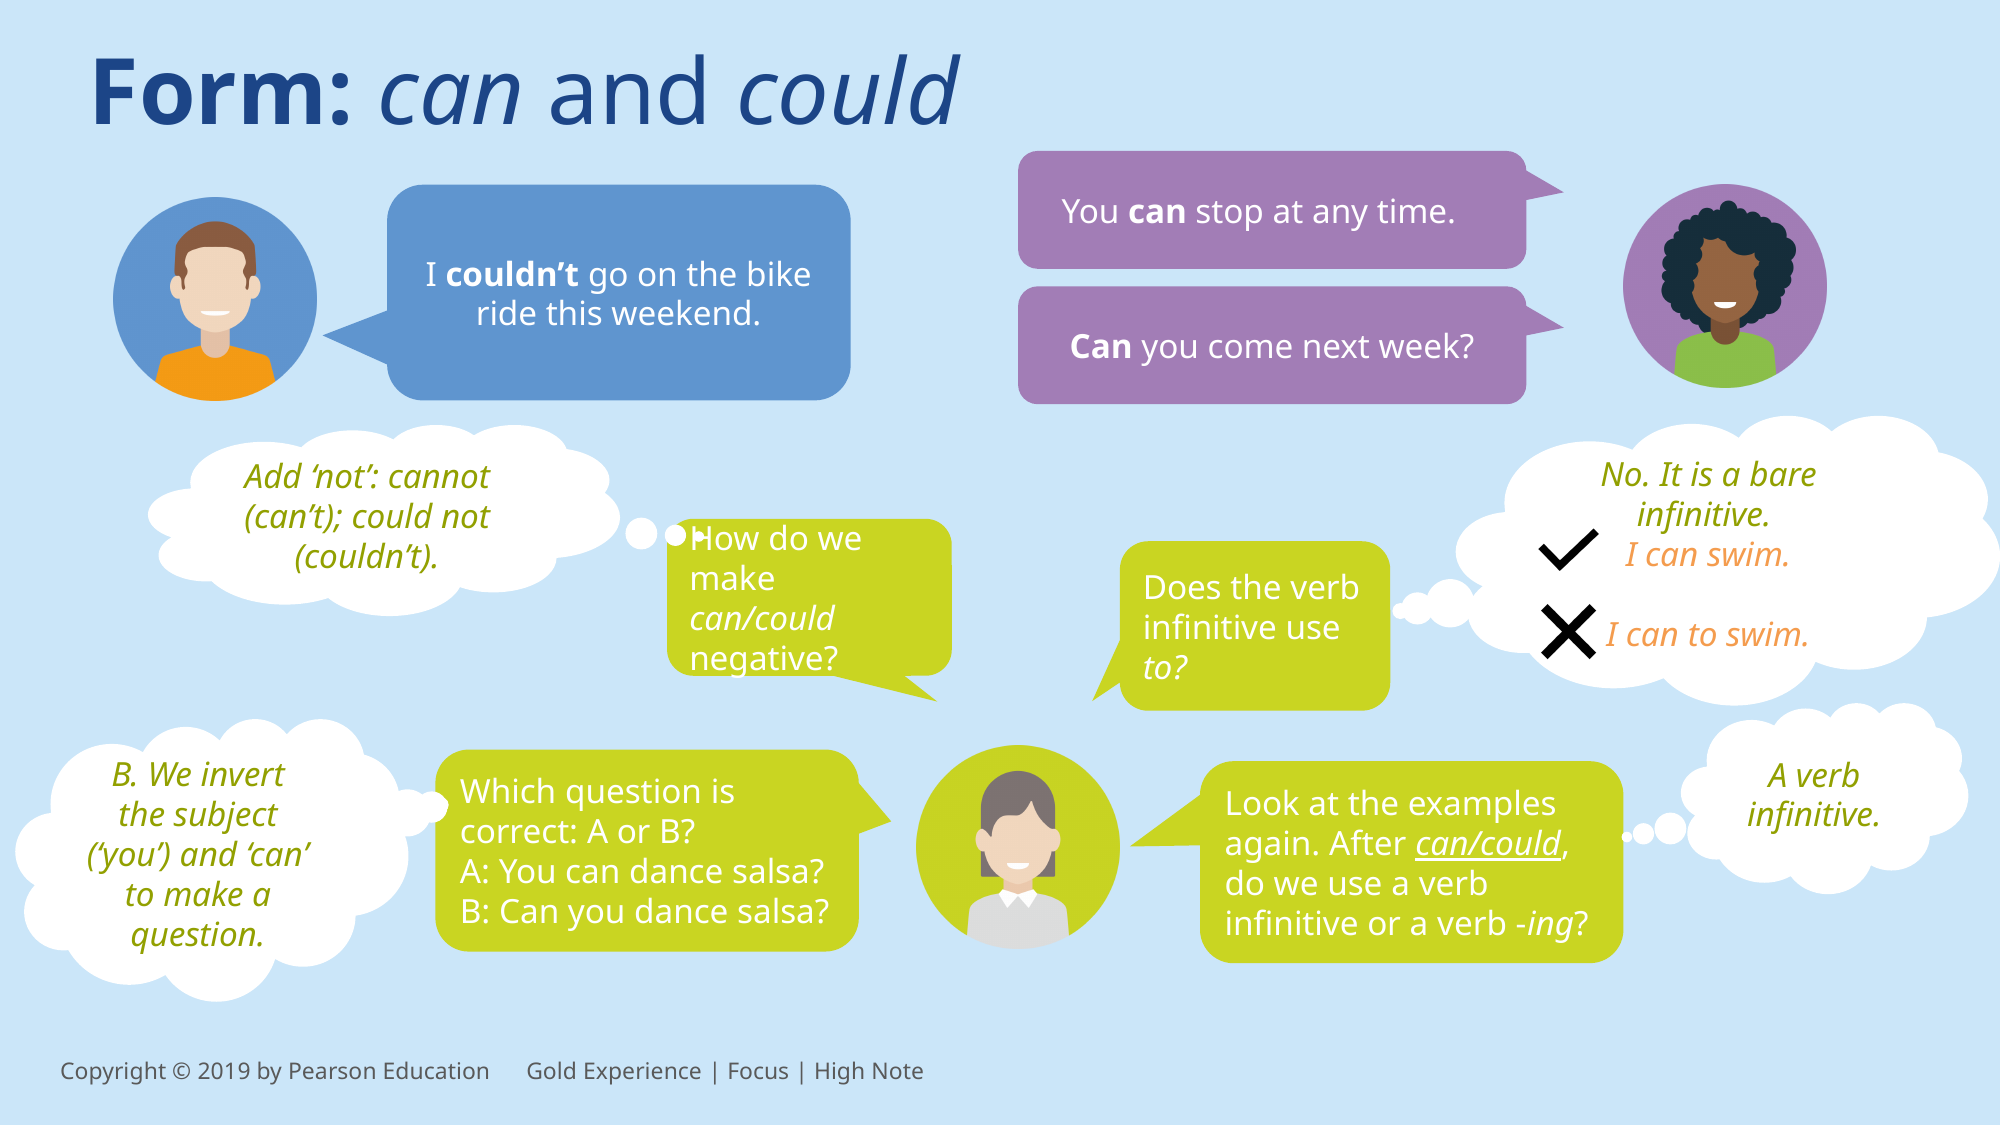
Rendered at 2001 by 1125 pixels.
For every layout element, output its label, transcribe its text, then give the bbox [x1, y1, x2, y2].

text_box Look at the examples again. After can/could, do we use a verb infinitive or a verb -ing? [1127, 759, 1626, 966]
text_box Add ‘not’: cannot (can’t); could not (couldn’t). [625, 517, 658, 550]
text_box Which question is correct: A or B? A: You can dance salsa? B: Can you dance salsa? [433, 747, 894, 954]
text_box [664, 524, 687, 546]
picture [1531, 594, 1606, 669]
picture [1623, 184, 1828, 389]
picture [1537, 518, 1600, 582]
text_box Does the verb infinitive use to? [1090, 539, 1393, 713]
text_box B. We invert the subject (‘you’) and ‘can’ to make a question. [15, 719, 449, 1002]
title Form: can and could [73, 37, 1827, 253]
text_box How do we make can/could negative? [664, 516, 954, 704]
text_box No. It is a bare infinitive. I can swim. I can to swim. [1393, 415, 2000, 706]
text_box Can you come next week? [1015, 284, 1566, 407]
picture [916, 744, 1121, 949]
text_box You can stop at any time. [1015, 148, 1566, 271]
text_box I couldn’t go on the bike ride this weekend. [323, 182, 853, 403]
picture [113, 196, 317, 401]
text_box A verb infinitive. [1621, 703, 1969, 895]
text_box Add ‘not’: cannot (can’t); could not (couldn’t). [147, 425, 621, 617]
footer Copyright © 2019 by Pearson Education Gold Experience | Focus | High Note [45, 1040, 1084, 1101]
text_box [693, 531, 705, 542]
